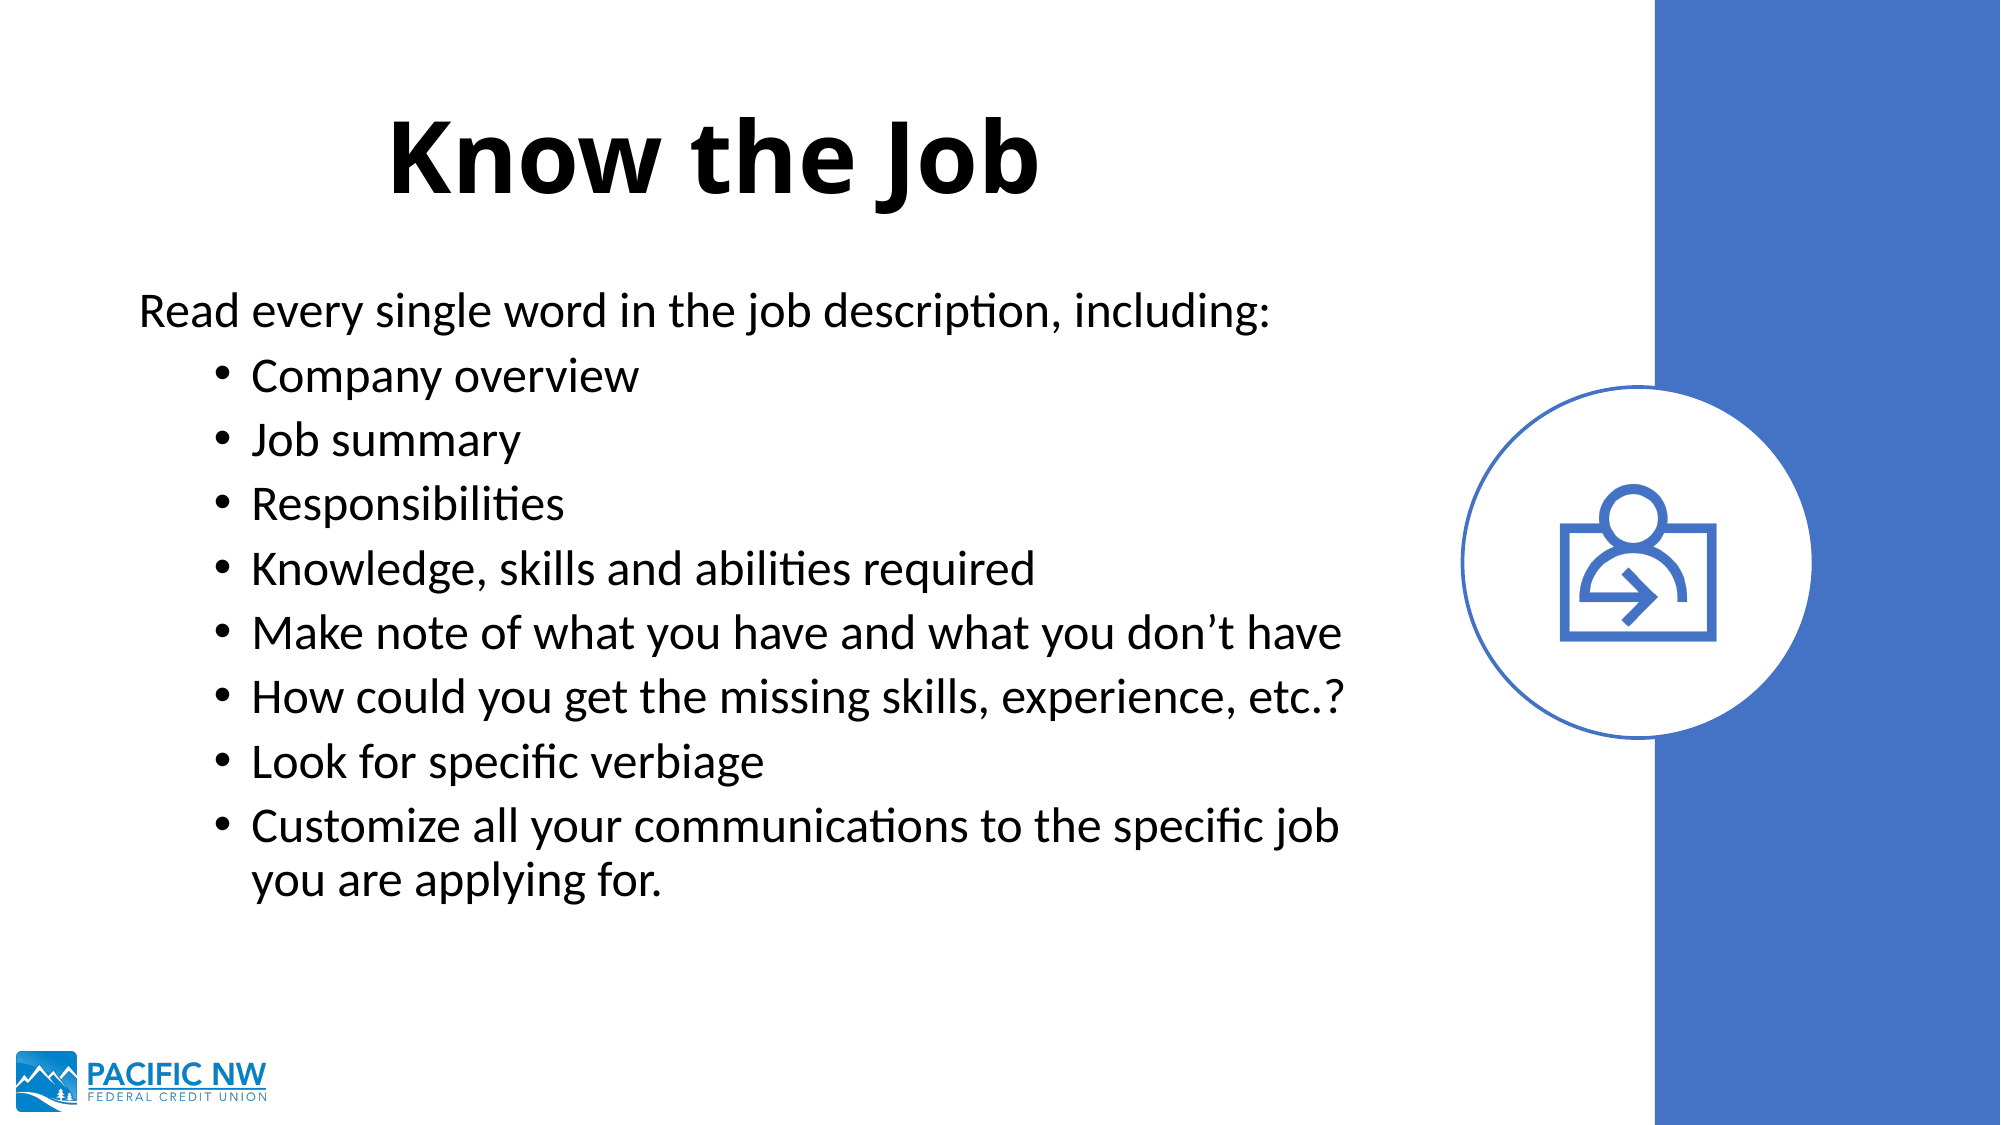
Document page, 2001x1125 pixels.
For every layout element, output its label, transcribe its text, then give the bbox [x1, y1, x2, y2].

picture [16, 1051, 266, 1112]
picture [1544, 468, 1732, 657]
list Read every single word in the job description, including: Company overview Job summary Responsibilities Knowledge, skills and abilities required Make note of what you have and what you don’t have How could you get the missing skills, experience, etc.? Look for specific verbiage Customize all your communications to the specific job you are applying for. [123, 213, 1385, 979]
text_box [1461, 385, 1815, 740]
title Know the Job [113, 52, 1340, 270]
text_box [1654, 0, 2000, 1125]
